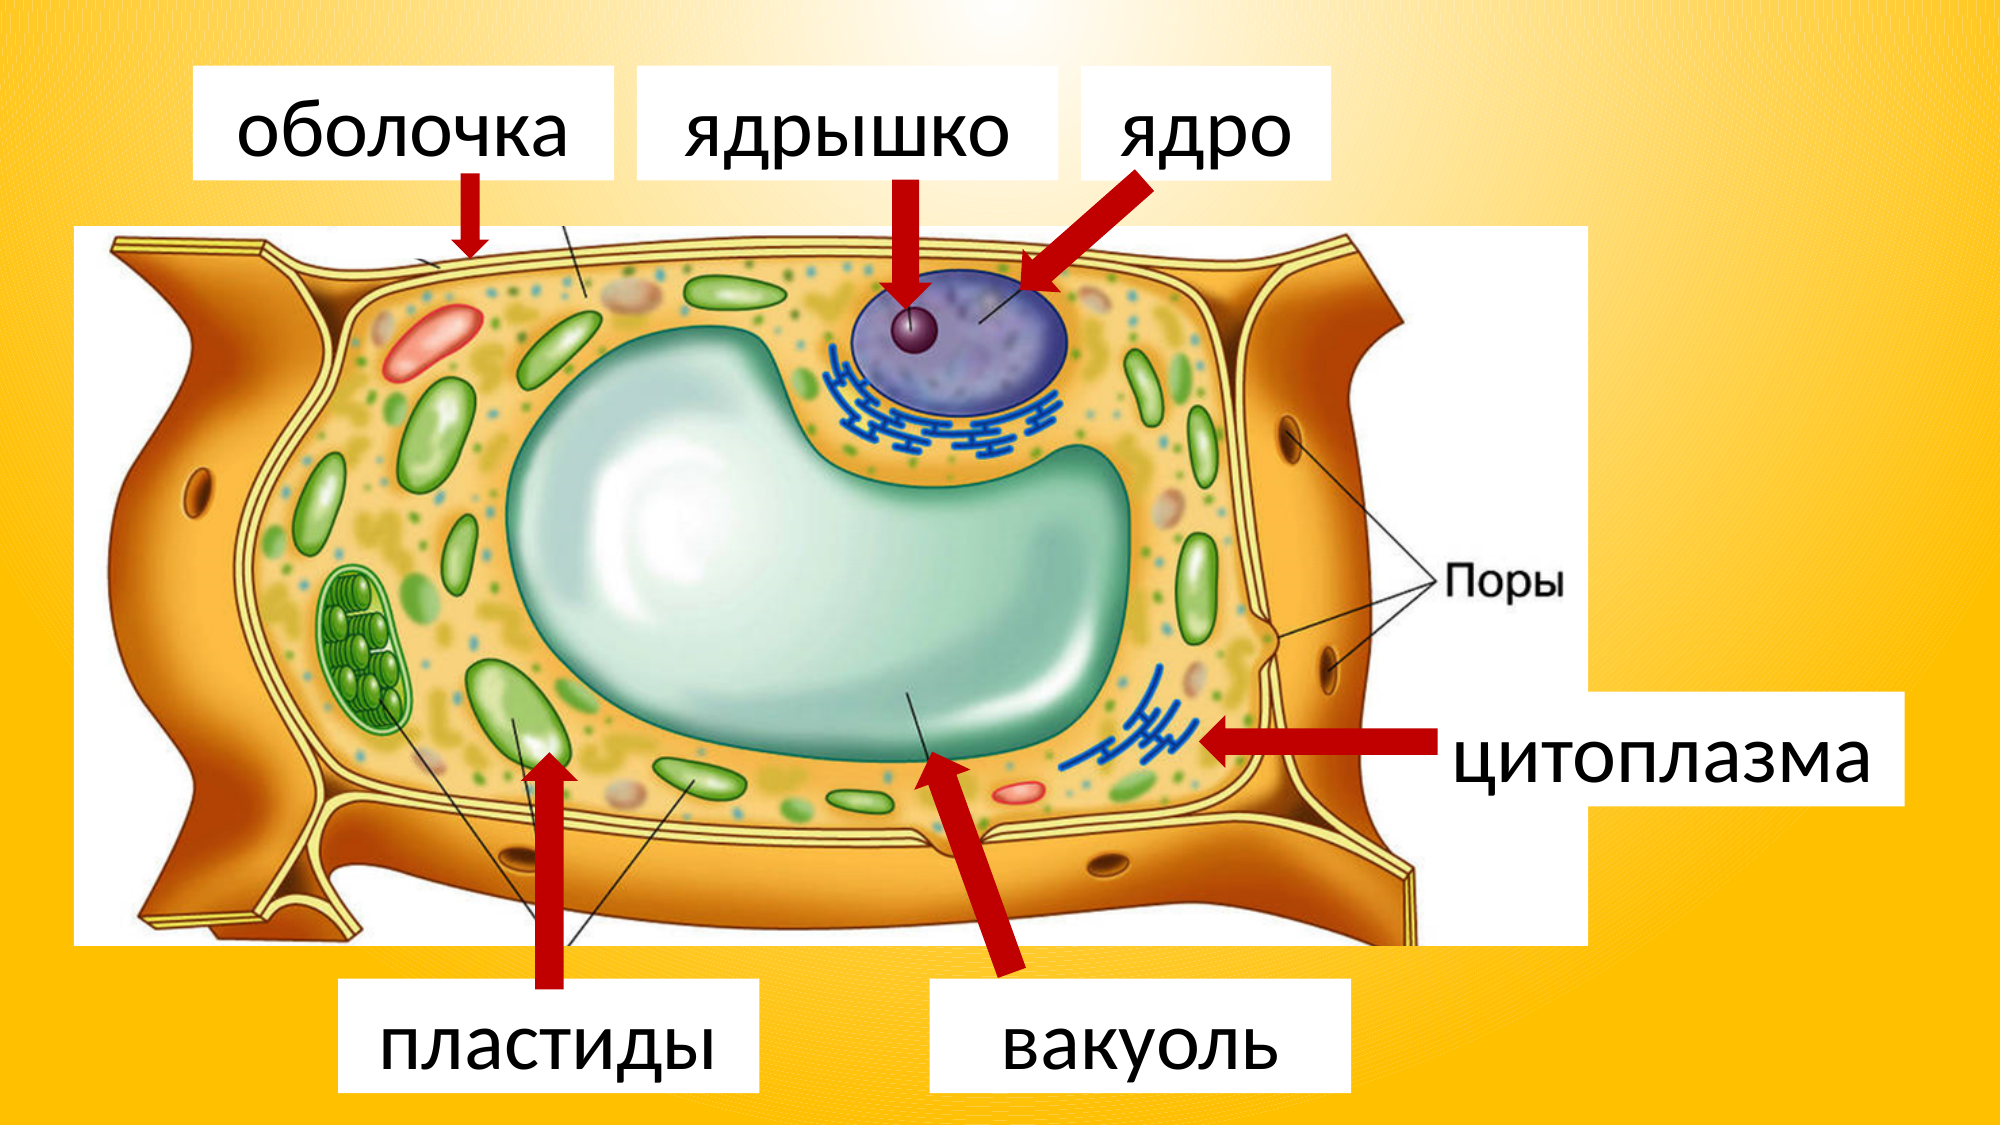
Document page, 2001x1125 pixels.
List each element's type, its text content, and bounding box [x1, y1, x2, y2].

text_box оболочка [192, 65, 615, 181]
text_box [459, 172, 481, 226]
text_box ядрышко [636, 65, 1059, 181]
text_box [891, 178, 921, 226]
text_box [534, 946, 565, 991]
picture [73, 226, 1589, 946]
text_box пластиды [338, 978, 760, 1094]
text_box вакуоль [929, 978, 1352, 1094]
text_box цитоплазма [1589, 691, 1905, 807]
text_box [985, 946, 1028, 980]
text_box ядро [1081, 65, 1332, 181]
text_box [1068, 167, 1156, 226]
